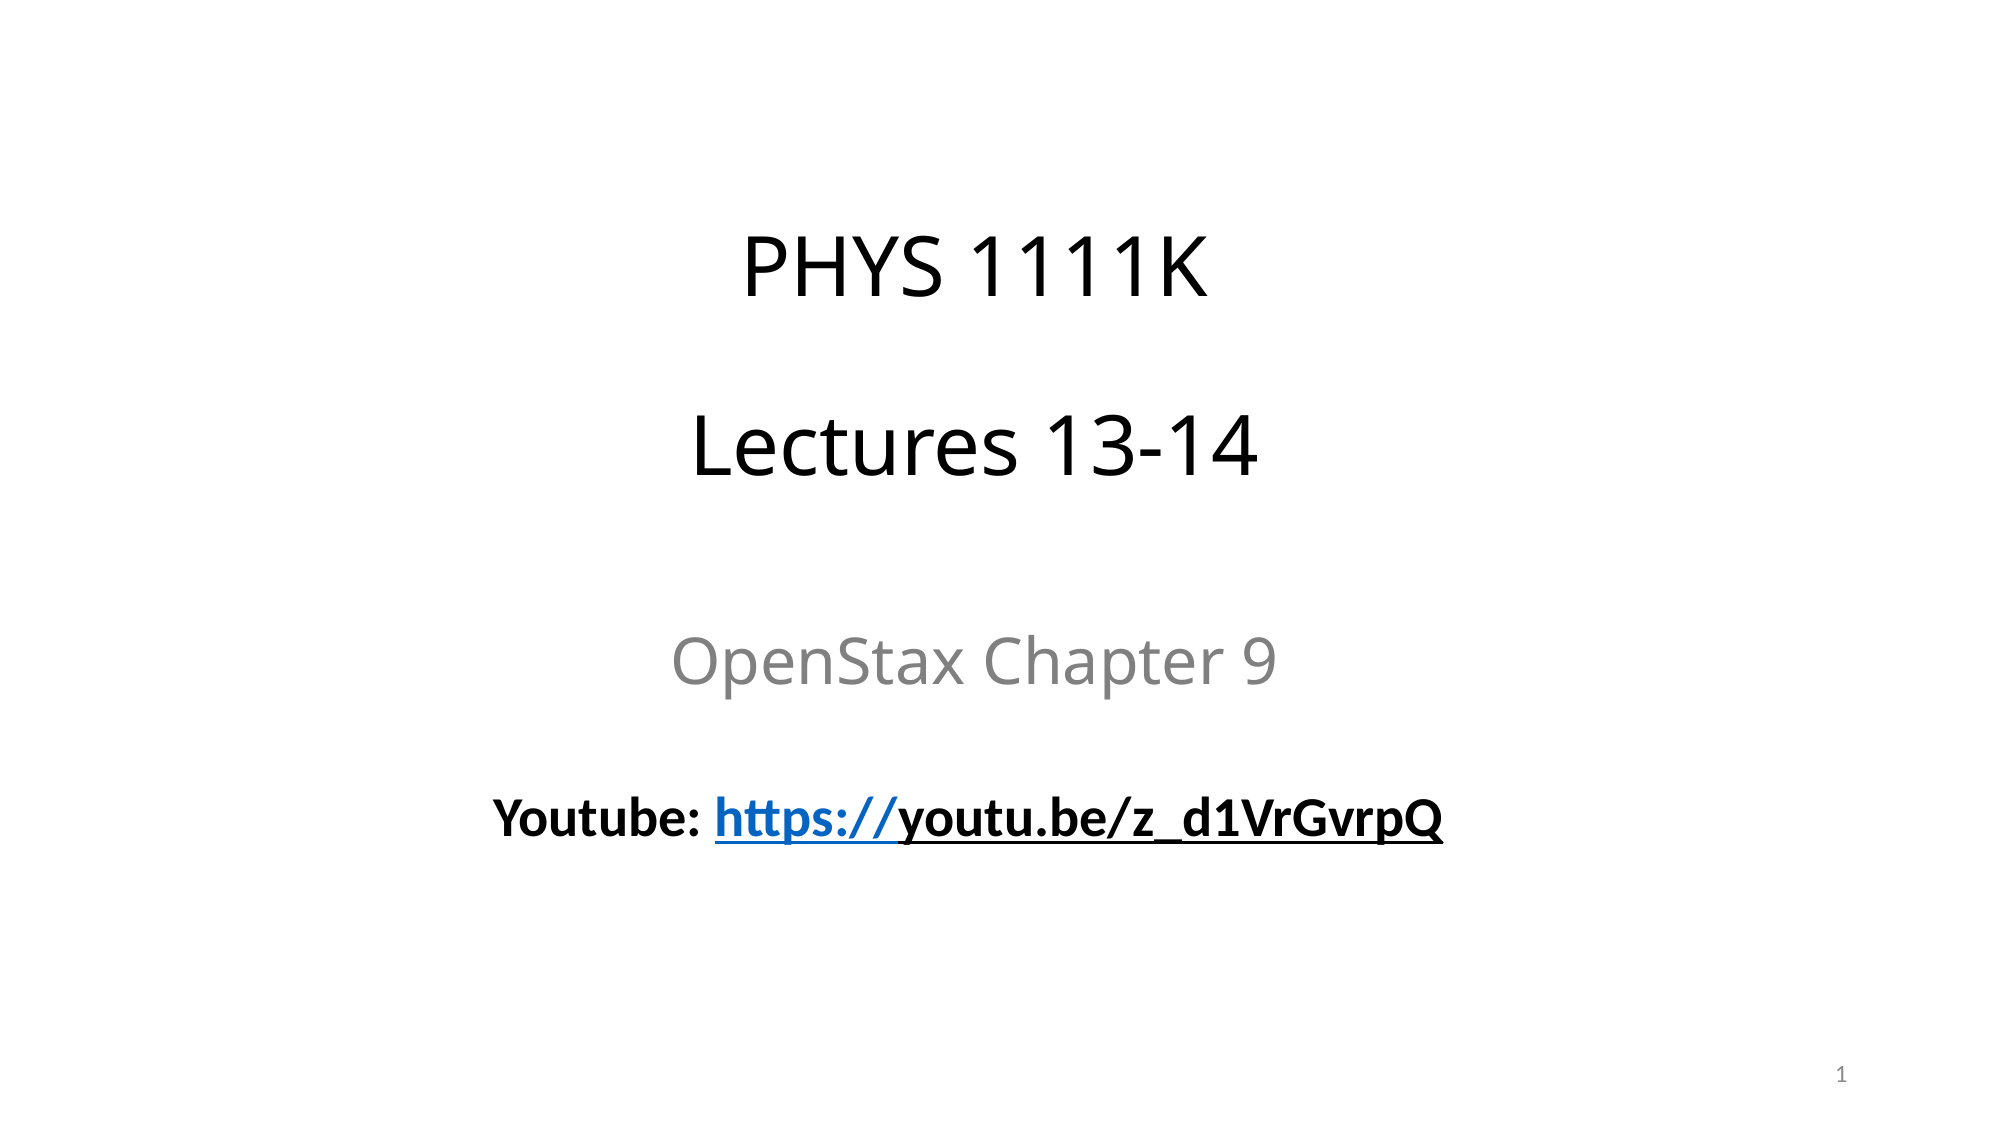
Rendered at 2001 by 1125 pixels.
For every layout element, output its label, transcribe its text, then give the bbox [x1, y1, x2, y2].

title PHYS 1111K Lectures 13-14 OpenStax Chapter 9 Youtube: https://youtu.be/z_d1VrGvrpQ [224, 179, 1725, 857]
slide_number 1 [1412, 1042, 1863, 1103]
